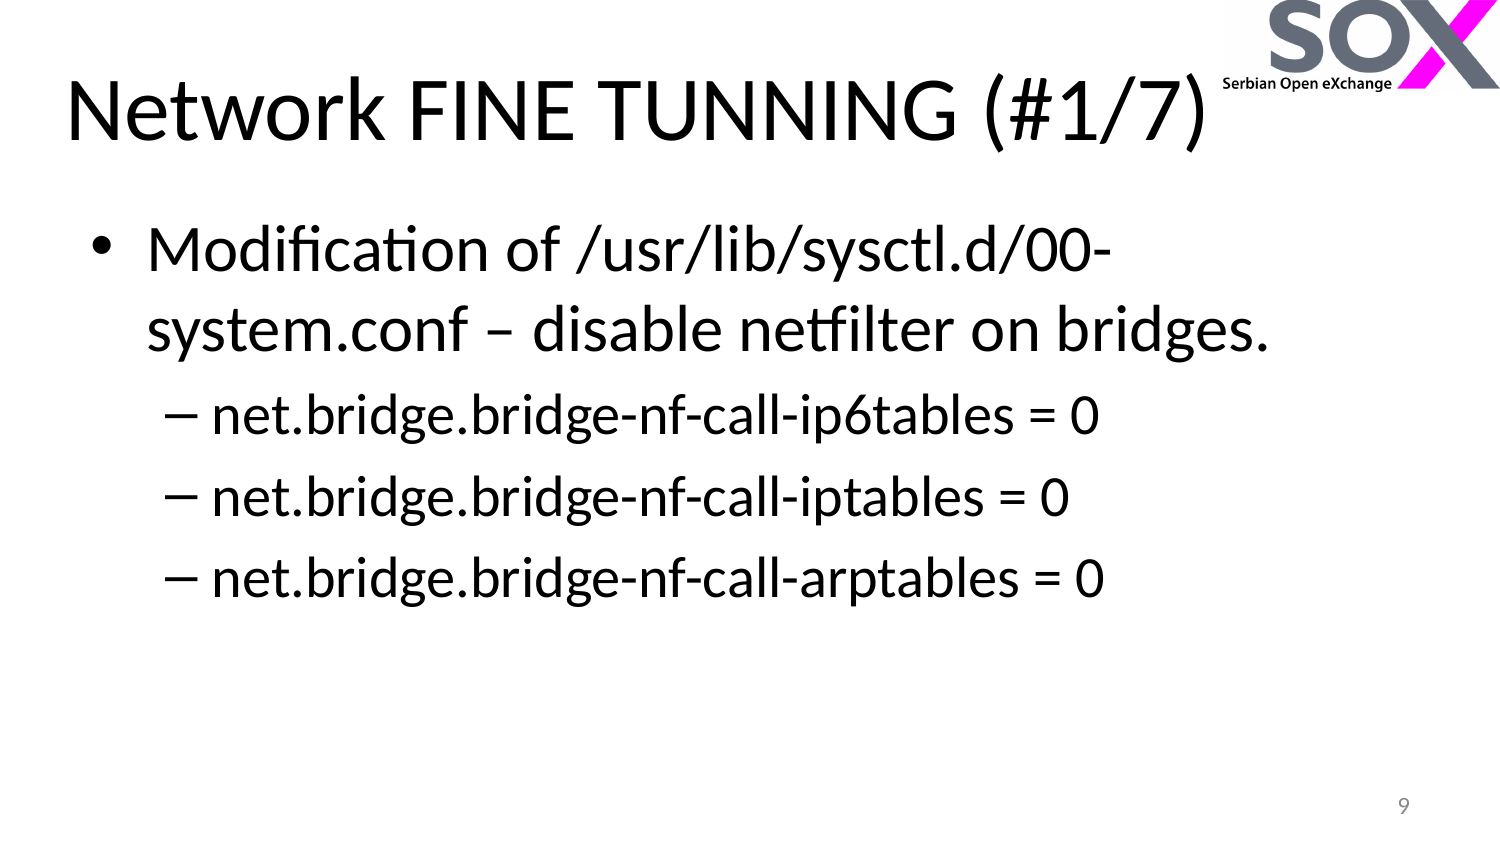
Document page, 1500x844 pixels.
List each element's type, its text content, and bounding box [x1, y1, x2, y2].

list Modification of /usr/lib/sysctl.d/00-system.conf – disable netfilter on bridges. net.bridge.bridge-nf-call-ip6tables = 0 net.bridge.bridge-nf-call-iptables = 0 net.bridge.bridge-nf-call-arptables = 0 [75, 196, 1425, 754]
slide_number 9 [1074, 782, 1425, 827]
title Network FINE TUNNING (#1/7) [17, 33, 1258, 175]
picture [1223, 0, 1500, 92]
